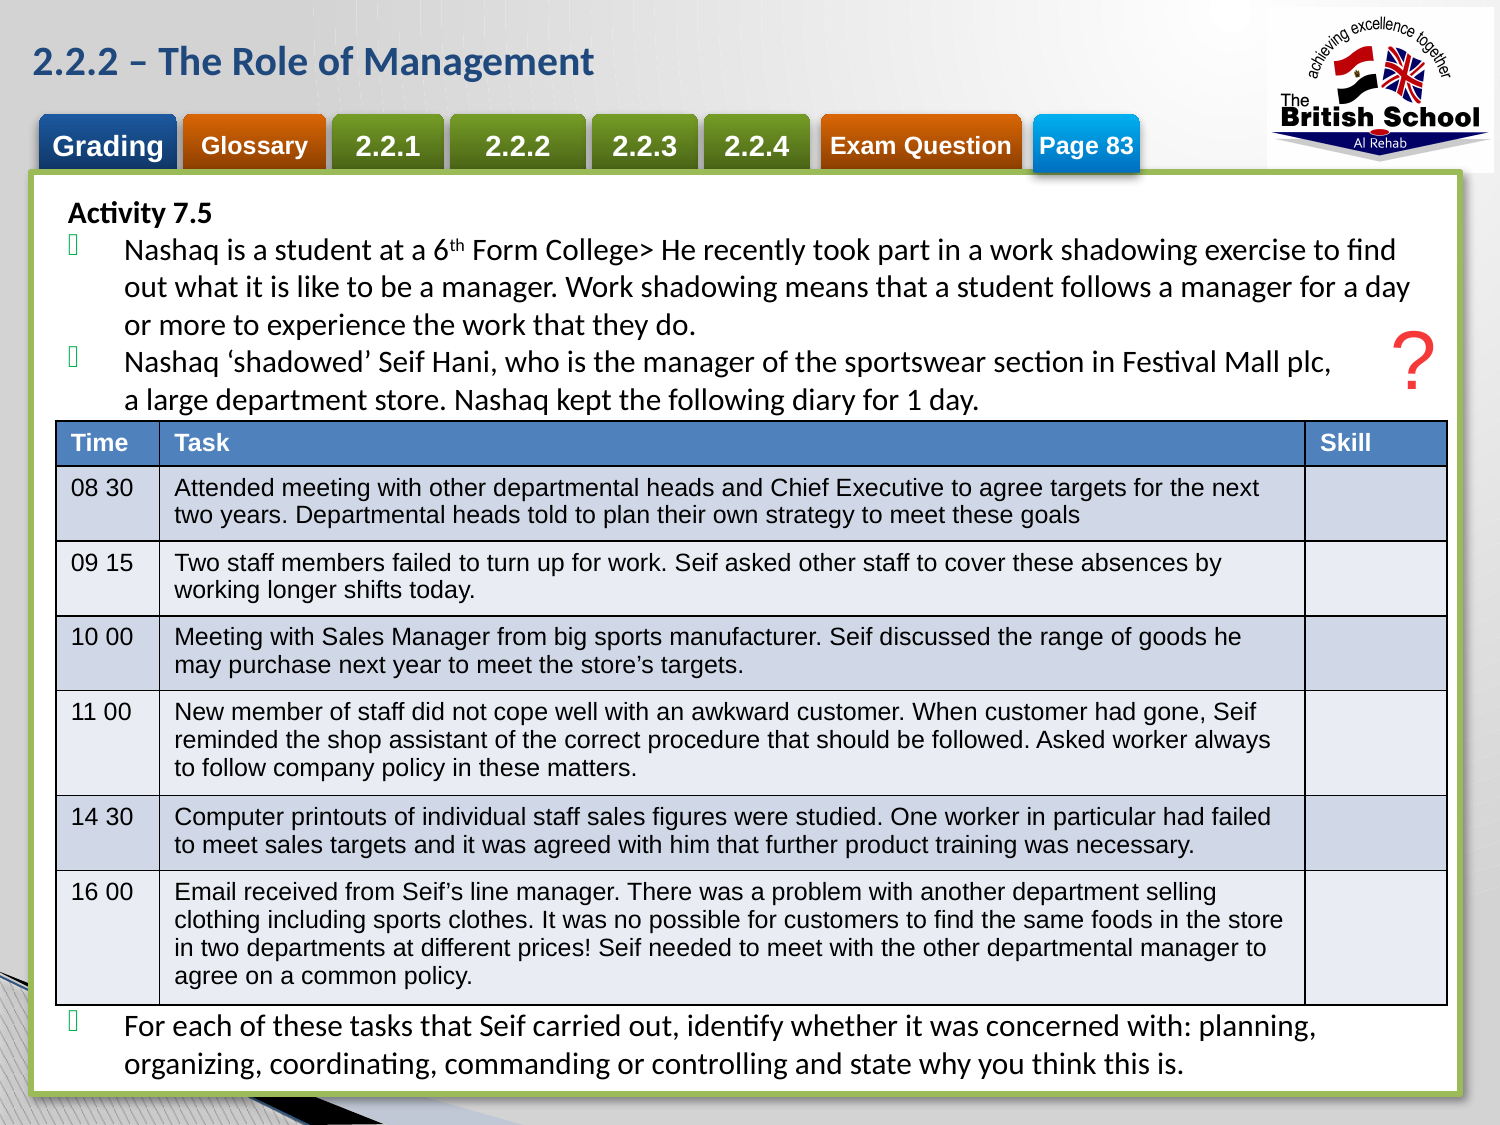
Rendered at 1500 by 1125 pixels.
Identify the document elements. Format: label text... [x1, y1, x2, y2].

text_box ? [1375, 298, 1435, 414]
table_cell [1306, 617, 1446, 690]
table_cell [1306, 691, 1446, 795]
table_cell [1306, 542, 1446, 615]
table_header Task [160, 422, 1304, 465]
table_cell 09 15 [57, 542, 159, 615]
table_cell New member of staff did not cope well with an awkward customer. When customer had gone, Seif reminded the shop assistant of the correct procedure that should be followed. Asked worker always to follow company policy in these matters. [160, 691, 1304, 795]
table_cell 16 00 [57, 871, 159, 1004]
text_box Activity 7.5 Nashaq is a student at a 6th Form College> He recently took part in a work shadowing exercise to find out what it is like to be a manager. Work shadowing means that a student follows a manager for a day or more to experience the work that they do. Nashaq ‘shadowed’ Seif Hani, who is the manager of the sportswear section in Festival Mall plc, a large department store. Nashaq kept the following diary for 1 day. For each of these tasks that Seif carried out, identify whether it was concerned with: planning, organizing, coordinating, commanding or controlling and state why you think this is. [53, 184, 1447, 1088]
table_cell [1306, 871, 1446, 1004]
table_cell Computer printouts of individual staff sales figures were studied. One worker in particular had failed to meet sales targets and it was agreed with him that further product training was necessary. [160, 796, 1304, 870]
table_cell Attended meeting with other departmental heads and Chief Executive to agree targets for the next two years. Departmental heads told to plan their own strategy to meet these goals [160, 467, 1304, 540]
table_cell Email received from Seif’s line manager. There was a problem with another department selling clothing including sports clothes. It was no possible for customers to find the same foods in the store in two departments at different prices! Seif needed to meet with the other departmental manager to agree on a common policy. [160, 871, 1304, 1004]
title 2.2.2 – The Role of Management [17, 7, 1235, 110]
table_cell [1306, 796, 1446, 870]
text_box Page 83 [1033, 114, 1140, 173]
table_cell 10 00 [57, 617, 159, 690]
table_header Skill [1306, 422, 1446, 465]
table_cell 14 30 [57, 796, 159, 870]
table_cell 11 00 [57, 691, 159, 795]
picture [1267, 7, 1495, 173]
picture [281, 1114, 303, 1125]
table_cell [1306, 467, 1446, 540]
table_cell Meeting with Sales Manager from big sports manufacturer. Seif discussed the range of goods he may purchase next year to meet the store’s targets. [160, 617, 1304, 690]
table_cell 08 30 [57, 467, 159, 540]
table_cell Two staff members failed to turn up for work. Seif asked other staff to cover these absences by working longer shifts today. [160, 542, 1304, 615]
table_header Time [57, 422, 159, 465]
